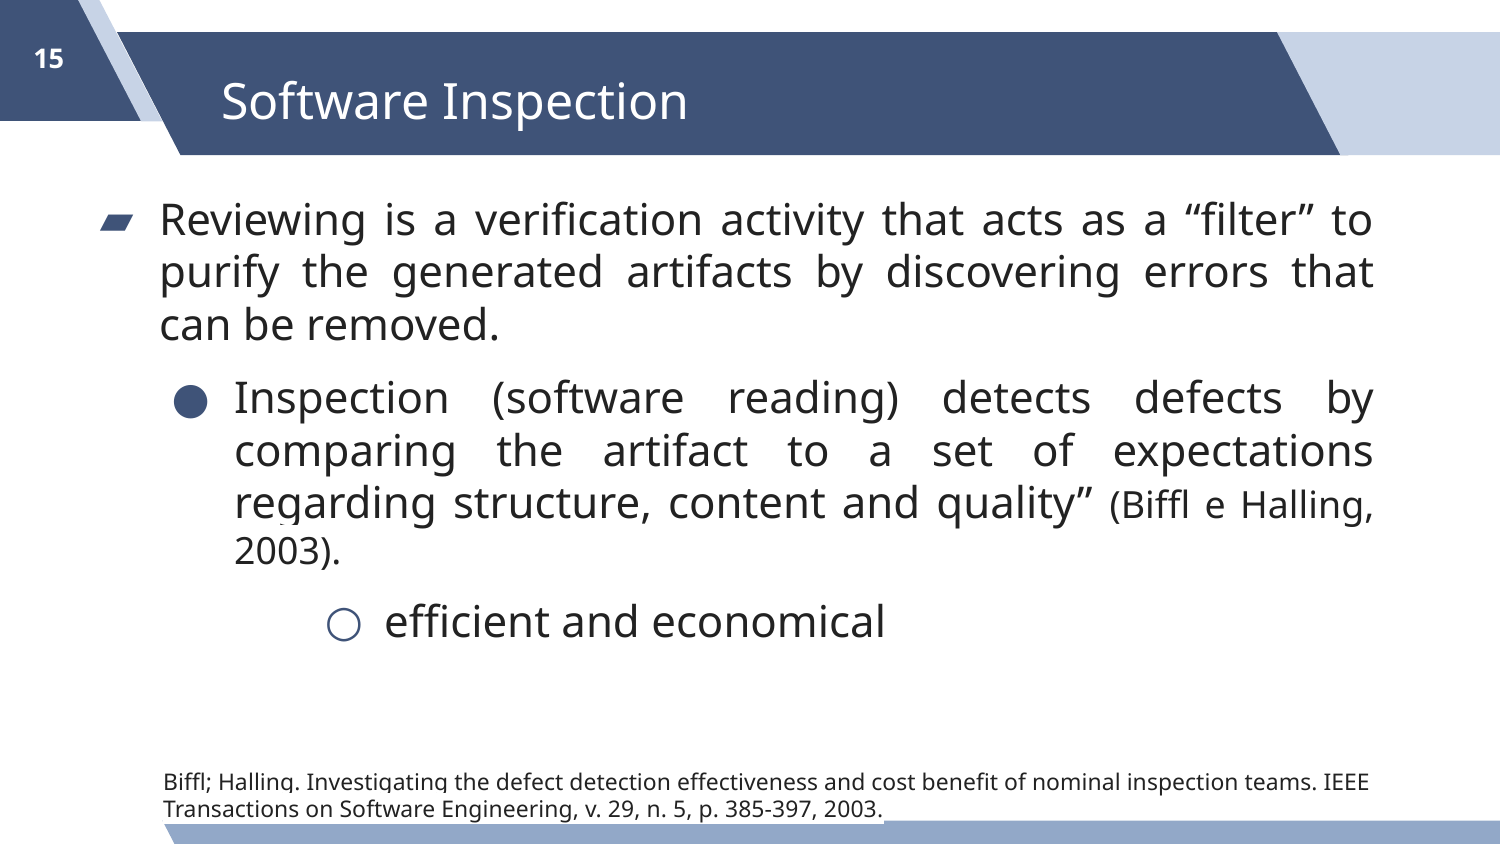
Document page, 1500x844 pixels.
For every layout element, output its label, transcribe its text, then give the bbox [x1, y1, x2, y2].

list Reviewing is a verification activity that acts as a “filter” to purify the generated artifacts by discovering errors that can be removed. Inspection (software reading) detects defects by comparing the artifact to a set of expectations regarding structure, content and quality” (Biffl e Halling, 2003). efficient and economical [69, 176, 1390, 737]
text_box Biffl; Halling. Investigating the defect detection effectiveness and cost benefit of nominal inspection teams. IEEE Transactions on Software Engineering, v. 29, n. 5, p. 385-397, 2003. [148, 752, 1500, 838]
slide_number ‹#› [0, 0, 98, 121]
title Software Inspection [206, 38, 1310, 162]
